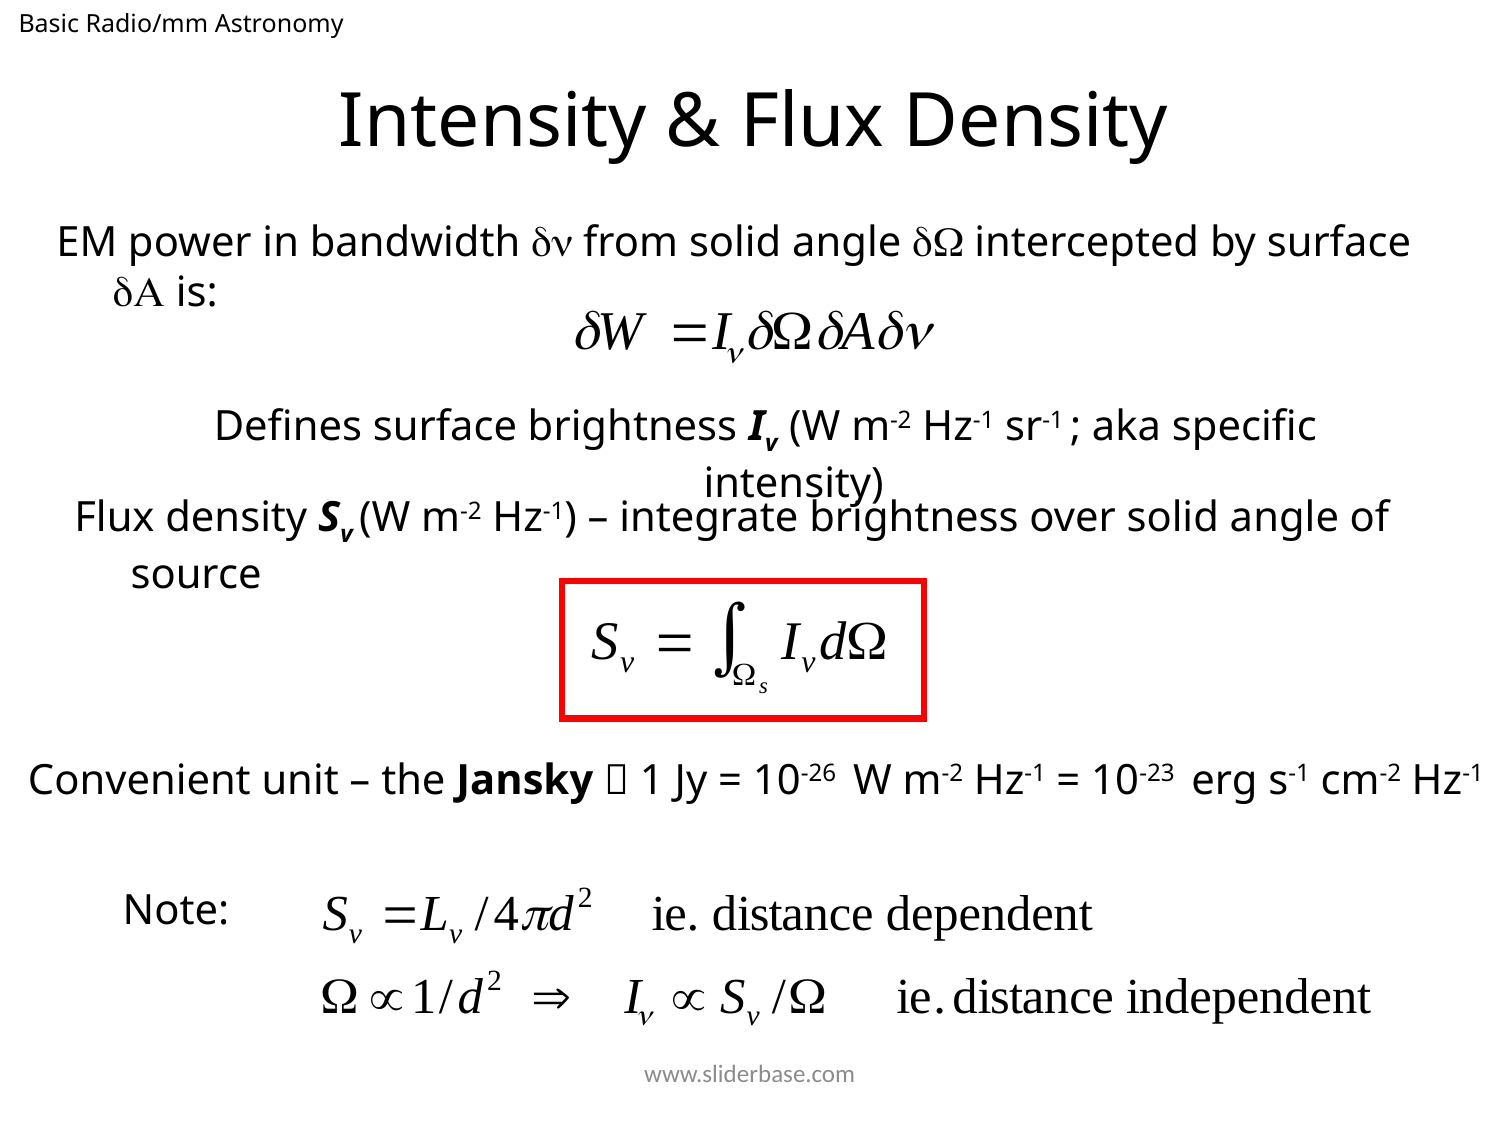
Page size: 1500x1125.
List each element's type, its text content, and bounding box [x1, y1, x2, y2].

footer www.sliderbase.com [512, 1042, 988, 1103]
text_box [566, 303, 942, 369]
text_box Flux density Sv (W m-2 Hz-1) – integrate brightness over solid angle of source [59, 482, 1447, 571]
text_box Convenient unit – the Jansky  1 Jy = 10-26 W m-2 Hz-1 = 10-23 erg s-1 cm-2 Hz-1 [8, 745, 1500, 808]
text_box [107, 875, 1386, 1034]
list EM power in bandwidth dn from solid angle dW intercepted by surface dA is: [41, 207, 1466, 283]
title Intensity & Flux Density [78, 23, 1429, 211]
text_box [561, 580, 925, 719]
text_box Basic Radio/mm Astronomy [3, 0, 386, 75]
text_box Defines surface brightness Iv (W m-2 Hz-1 sr-1 ; aka specific intensity) [122, 391, 1409, 467]
